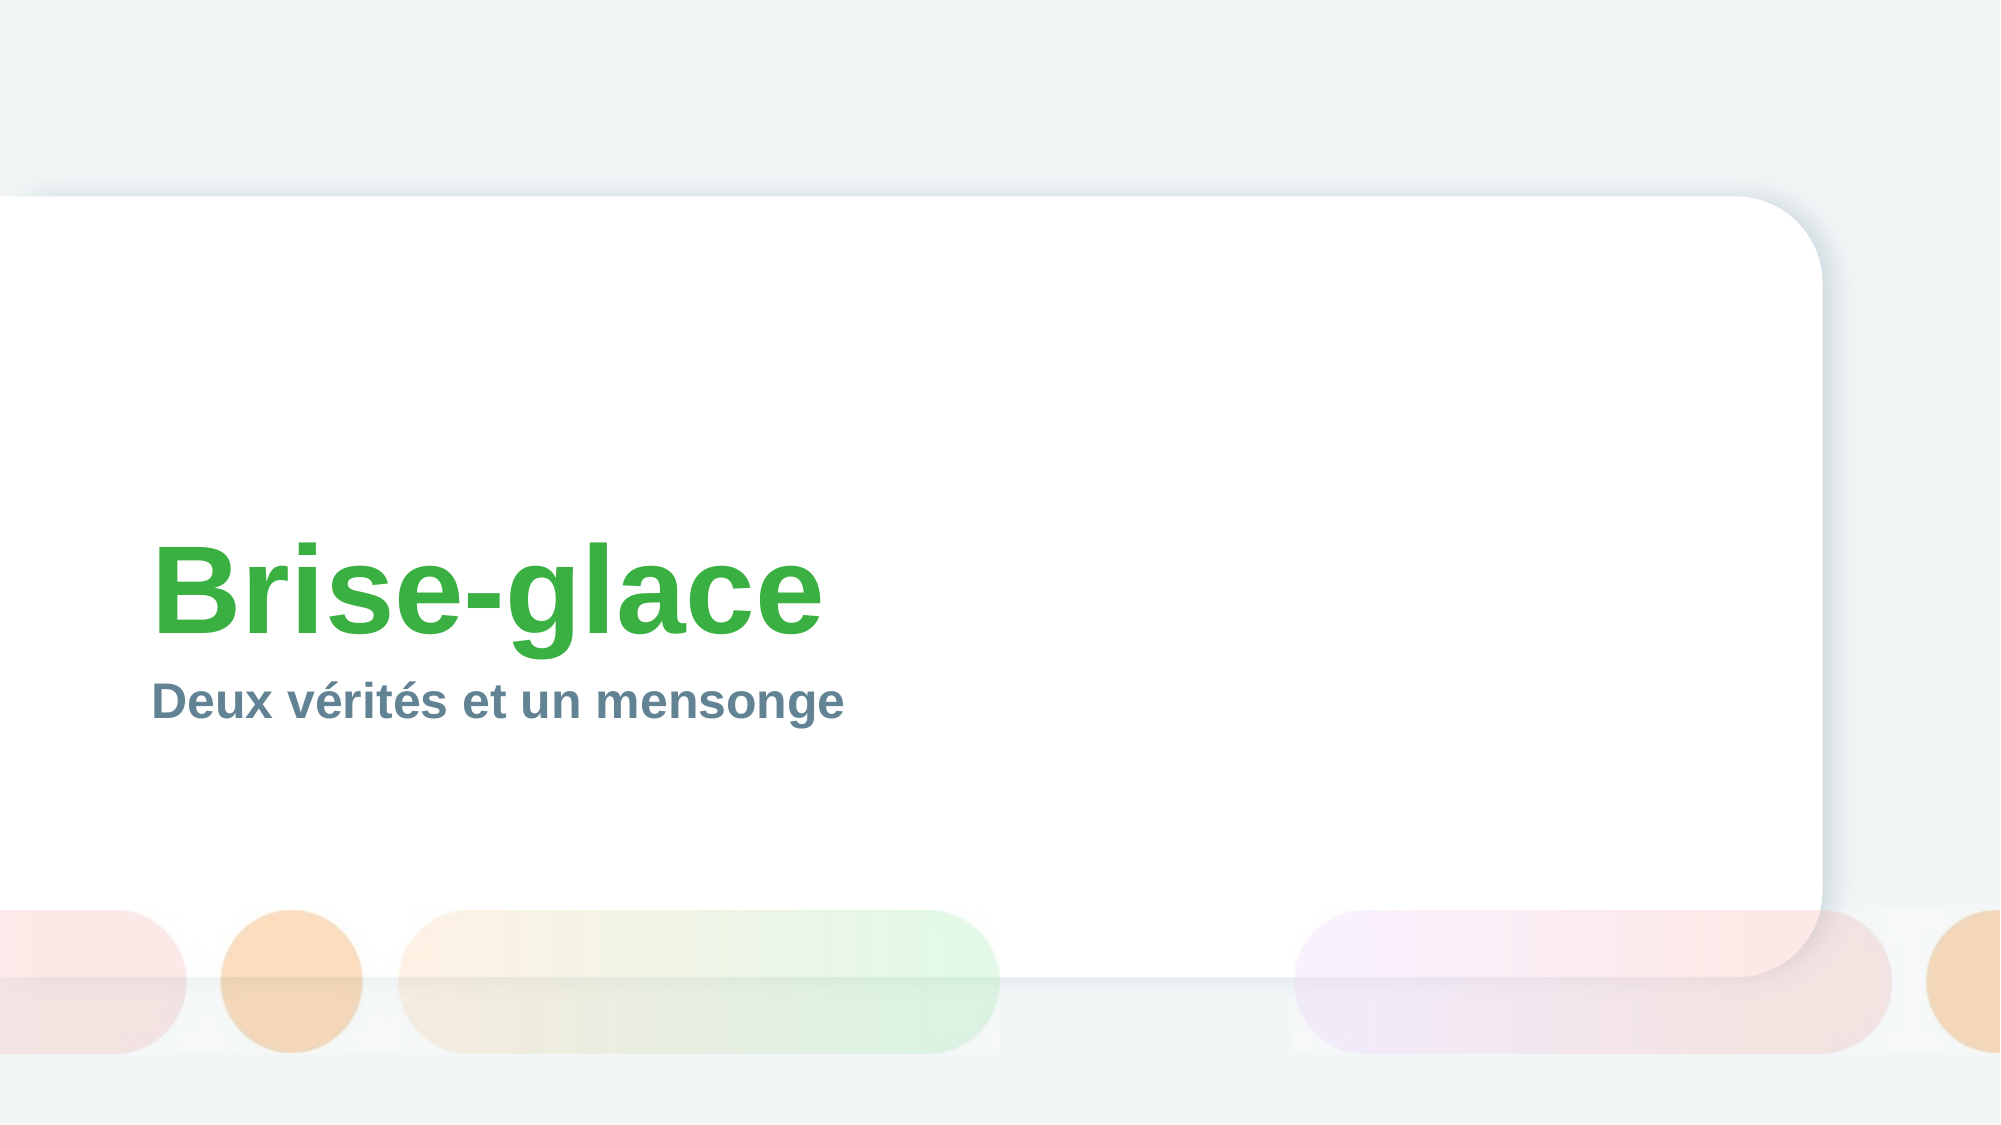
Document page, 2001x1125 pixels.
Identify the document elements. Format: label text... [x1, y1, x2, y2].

list Deux vérités et un mensonge [136, 667, 1468, 823]
title Brise-glace [136, 313, 1729, 666]
